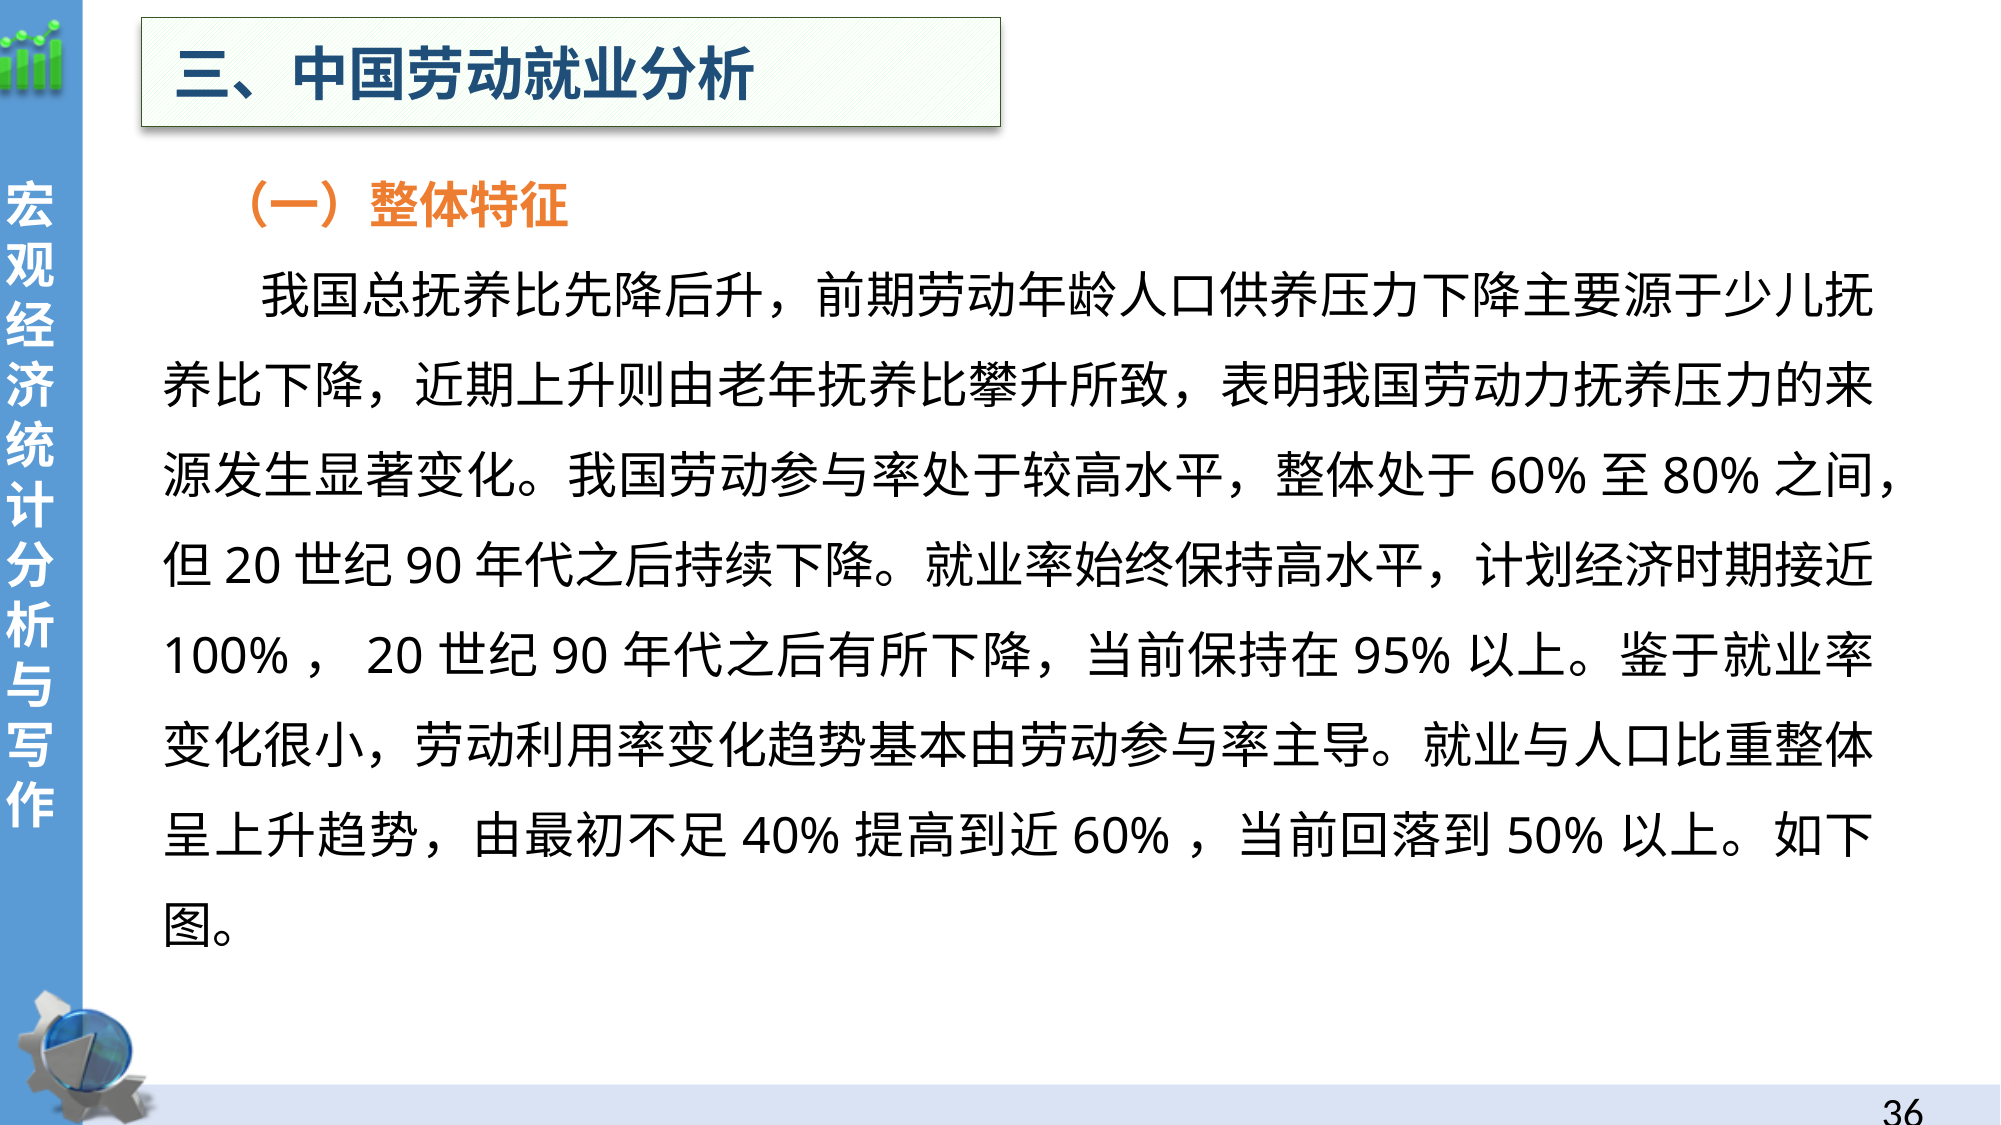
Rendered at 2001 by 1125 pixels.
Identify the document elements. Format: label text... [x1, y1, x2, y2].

picture [0, 0, 2001, 1125]
text_box （一）整体特征 我国总抚养比先降后升，前期劳动年龄人口供养压力下降主要源于少儿抚养比下降，近期上升则由老年抚养比攀升所致，表明我国劳动力抚养压力的来源发生显著变化。我国劳动参与率处于较高水平，整体处于60%至80%之间，但20世纪90年代之后持续下降。就业率始终保持高水平，计划经济时期接近100%，20世纪90年代之后有所下降，当前保持在95%以上。鉴于就业率变化很小，劳动利用率变化趋势基本由劳动参与率主导。就业与人口比重整体呈上升趋势，由最初不足40%提高到近60%，当前回落到50%以上。如下图。 [148, 146, 1890, 1053]
text_box 三、中国劳动就业分析 [141, 17, 1000, 127]
text_box [1786, 1085, 1940, 1125]
